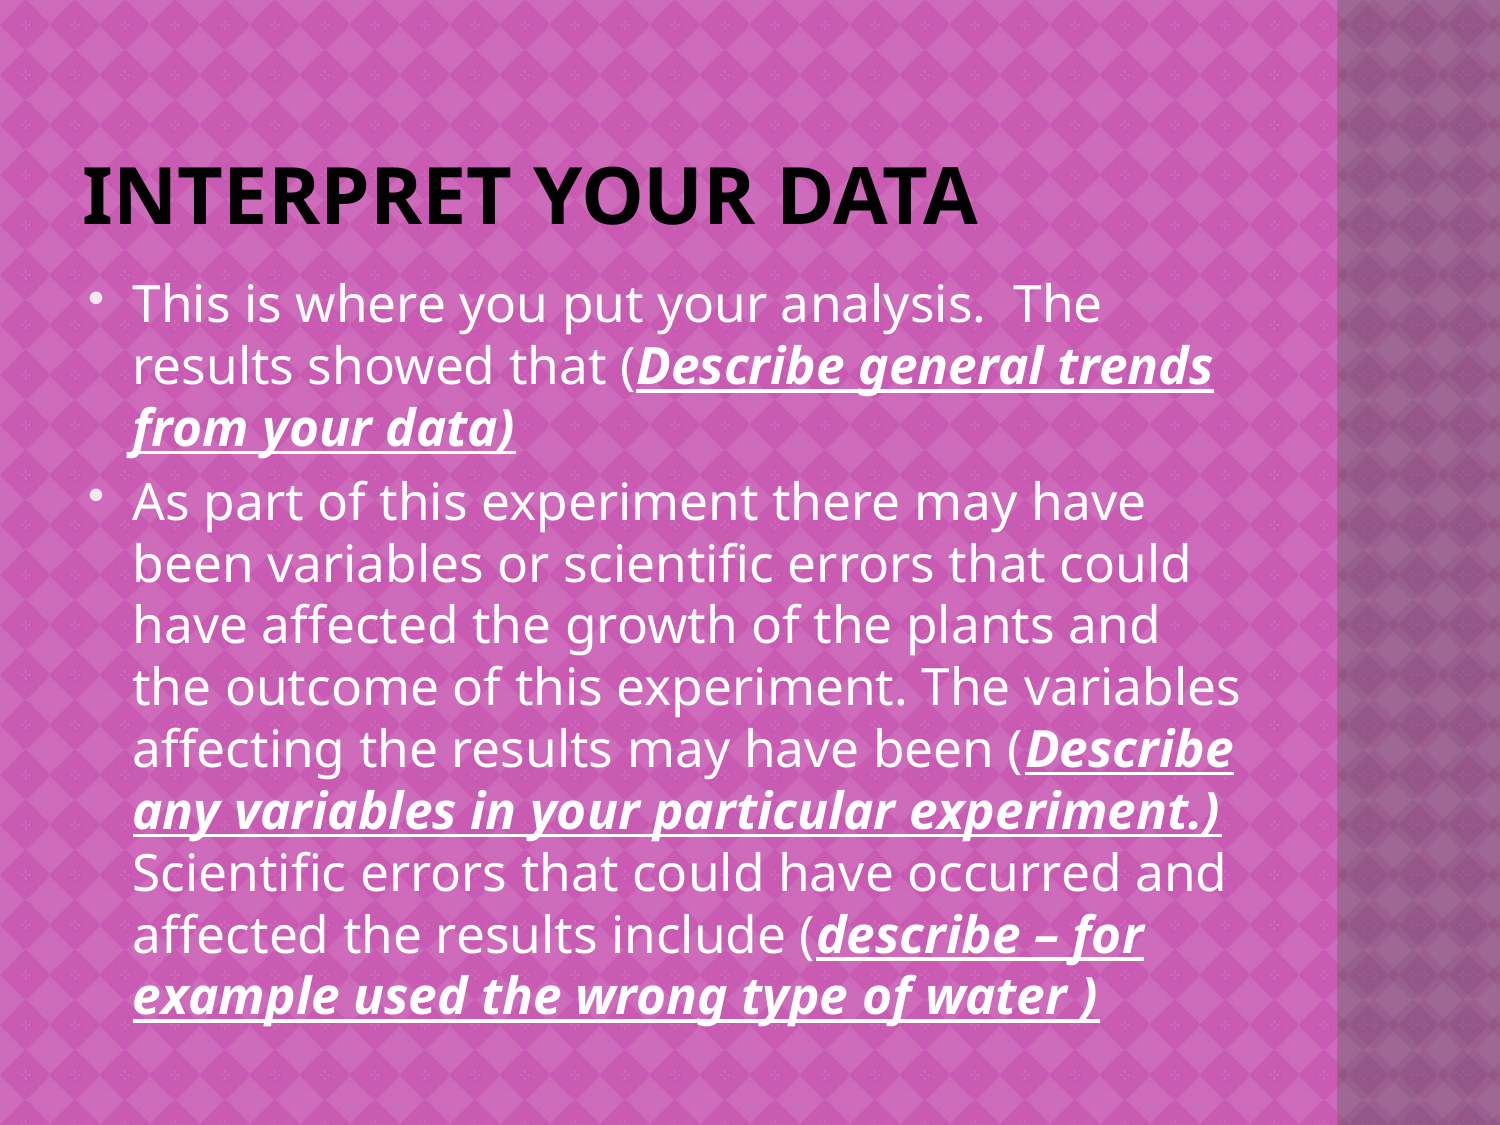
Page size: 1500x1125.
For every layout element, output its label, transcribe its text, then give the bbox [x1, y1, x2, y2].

list This is where you put your analysis. The results showed that (Describe general trends from your data) As part of this experiment there may have been variables or scientific errors that could have affected the growth of the plants and the outcome of this experiment. The variables affecting the results may have been (Describe any variables in your particular experiment.) Scientific errors that could have occurred and affected the results include (describe – for example used the wrong type of water ) [75, 264, 1263, 1059]
title Interpret Your Data [75, 52, 1263, 240]
